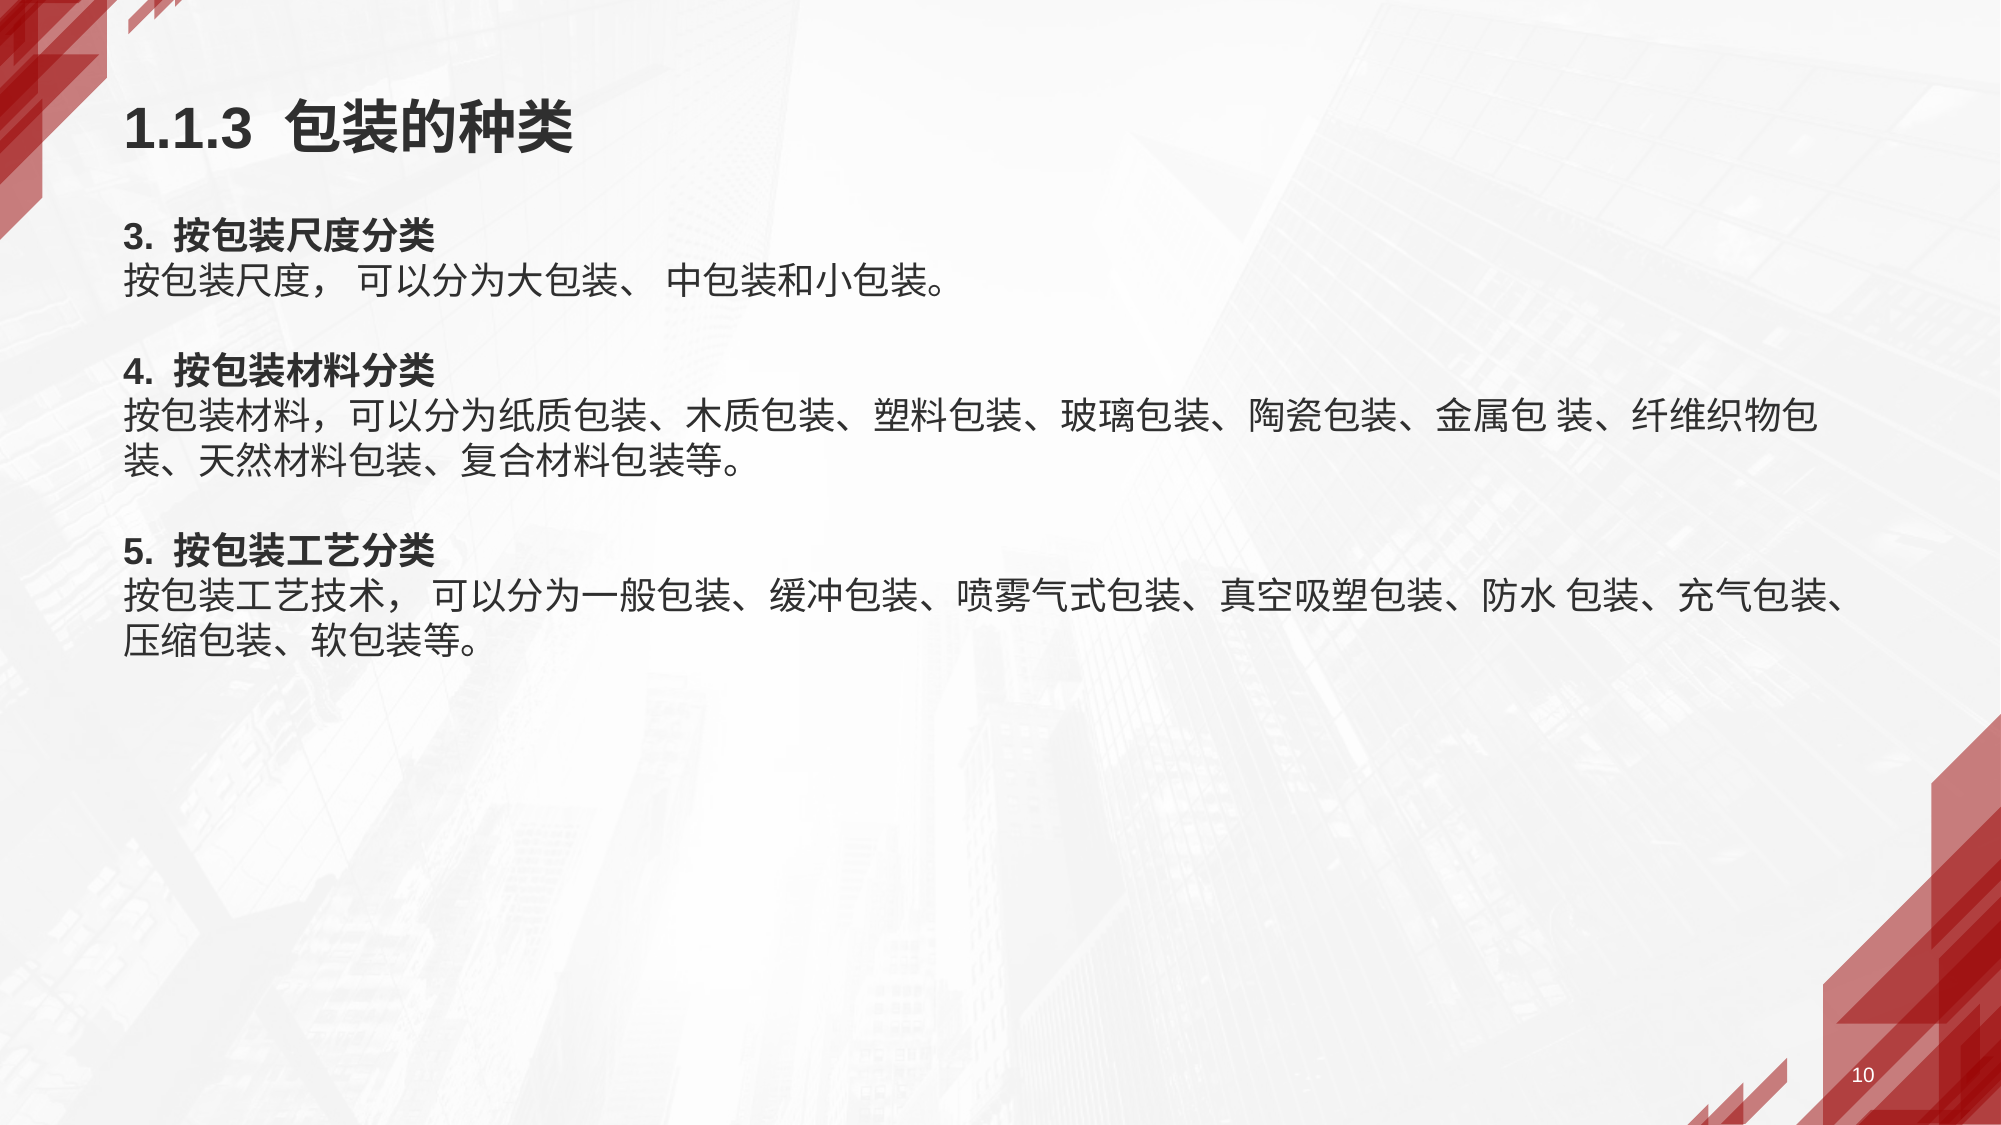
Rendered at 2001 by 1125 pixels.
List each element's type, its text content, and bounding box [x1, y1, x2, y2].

slide_number 10 [1452, 1056, 1890, 1092]
text_box 3. 按包装尺度分类 按包装尺度， 可以分为大包装、 中包装和小包装。 4. 按包装材料分类 按包装材料，可以分为纸质包装、木质包装、塑料包装、玻璃包装、陶瓷包装、金属包 装、纤维织物包装、天然材料包装、复合材料包装等。 5. 按包装工艺分类 按包装工艺技术， 可以分为一般包装、缓冲包装、喷雾气式包装、真空吸塑包装、防水 包装、充气包装、压缩包装、软包装等。 [108, 204, 1867, 670]
title 1.1.3 包装的种类 [108, 81, 1890, 169]
